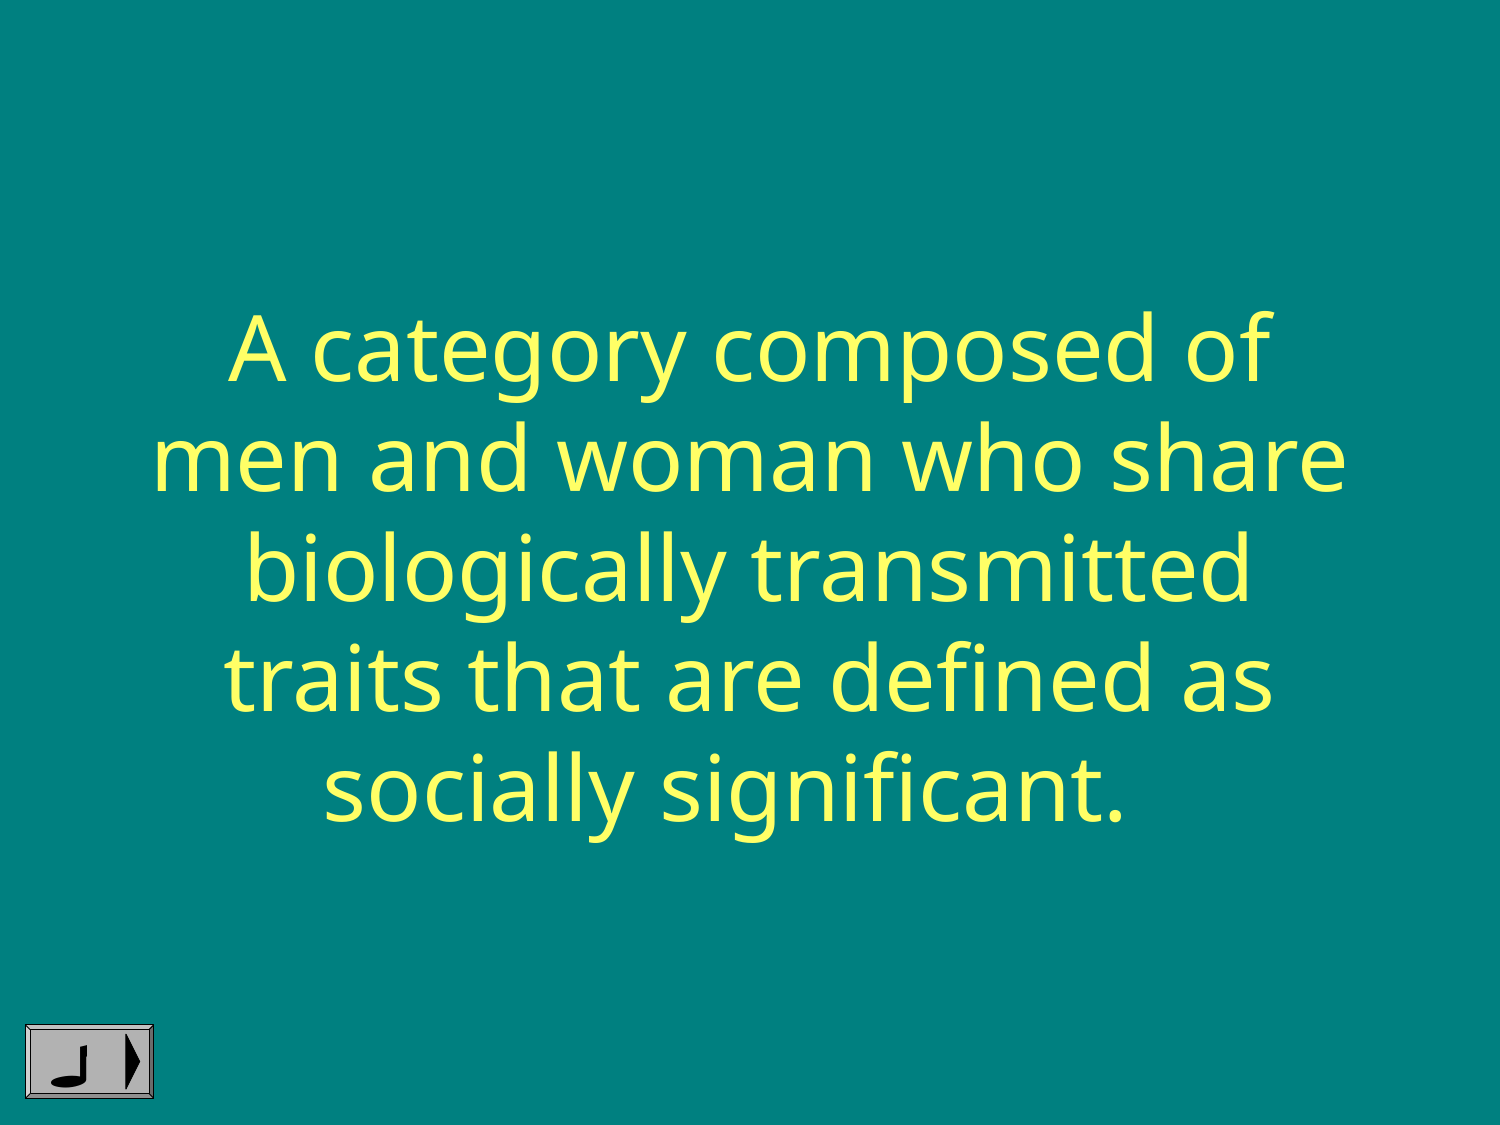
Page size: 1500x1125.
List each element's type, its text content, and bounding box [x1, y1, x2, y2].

title A category composed of men and woman who share biologically transmitted traits that are defined as socially significant. [112, 99, 1388, 1031]
picture [24, 1024, 156, 1101]
